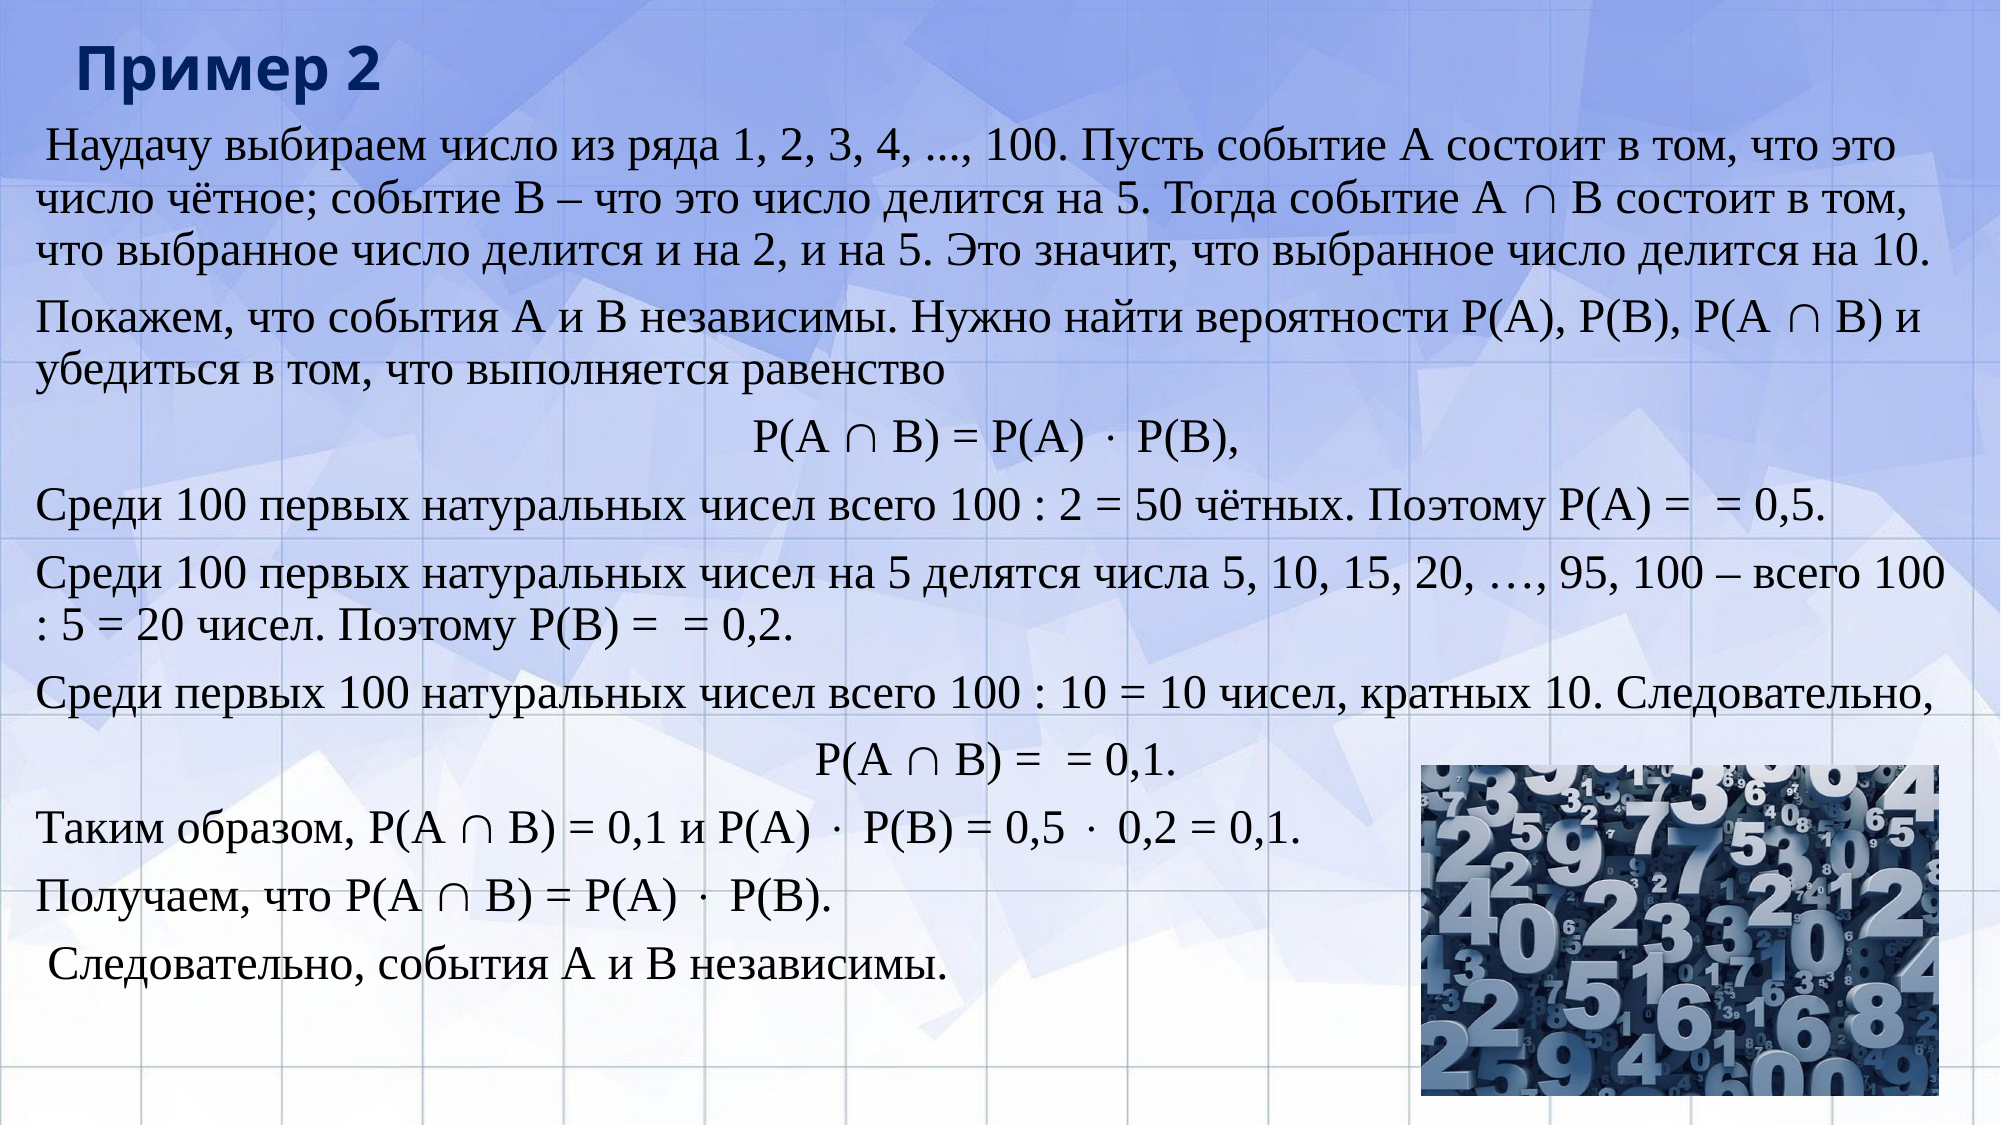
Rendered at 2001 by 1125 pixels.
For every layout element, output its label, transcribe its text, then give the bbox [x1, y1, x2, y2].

picture [0, 0, 2001, 1125]
title Пример 2 [59, 29, 1725, 112]
